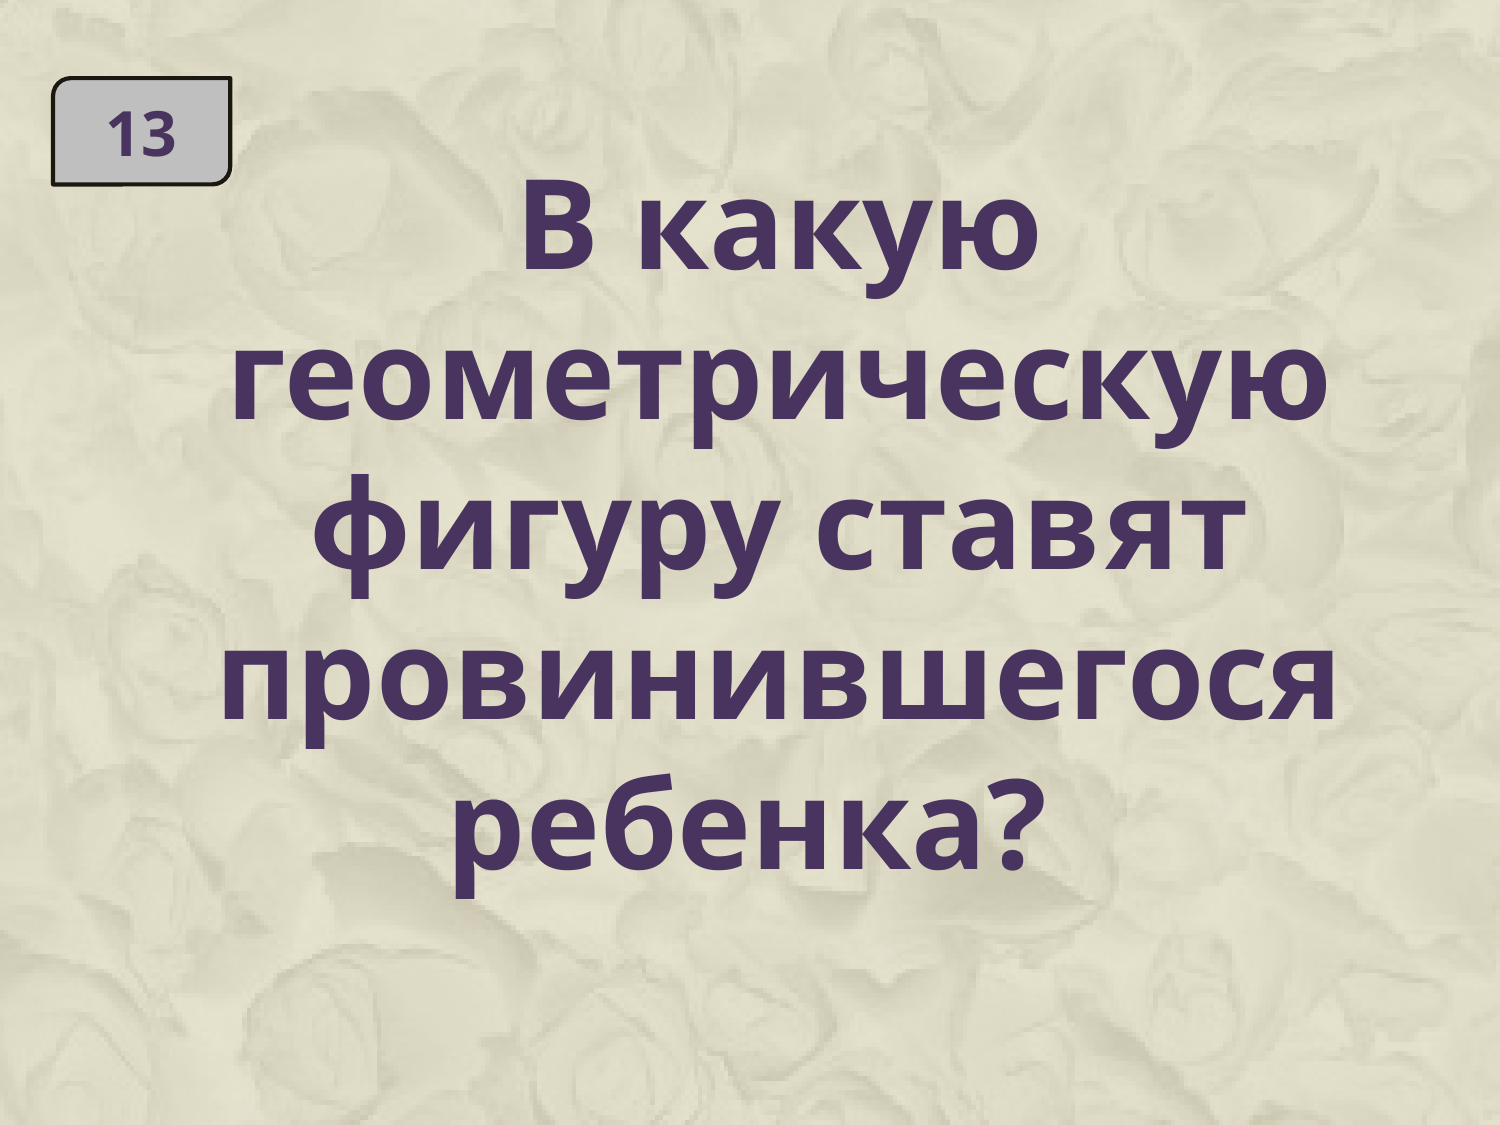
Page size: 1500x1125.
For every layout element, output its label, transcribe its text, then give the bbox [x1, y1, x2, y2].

text_box В какую геометрическую фигуру ставят провинившегося ребенка? [100, 137, 1459, 902]
text_box 13 [50, 76, 233, 187]
